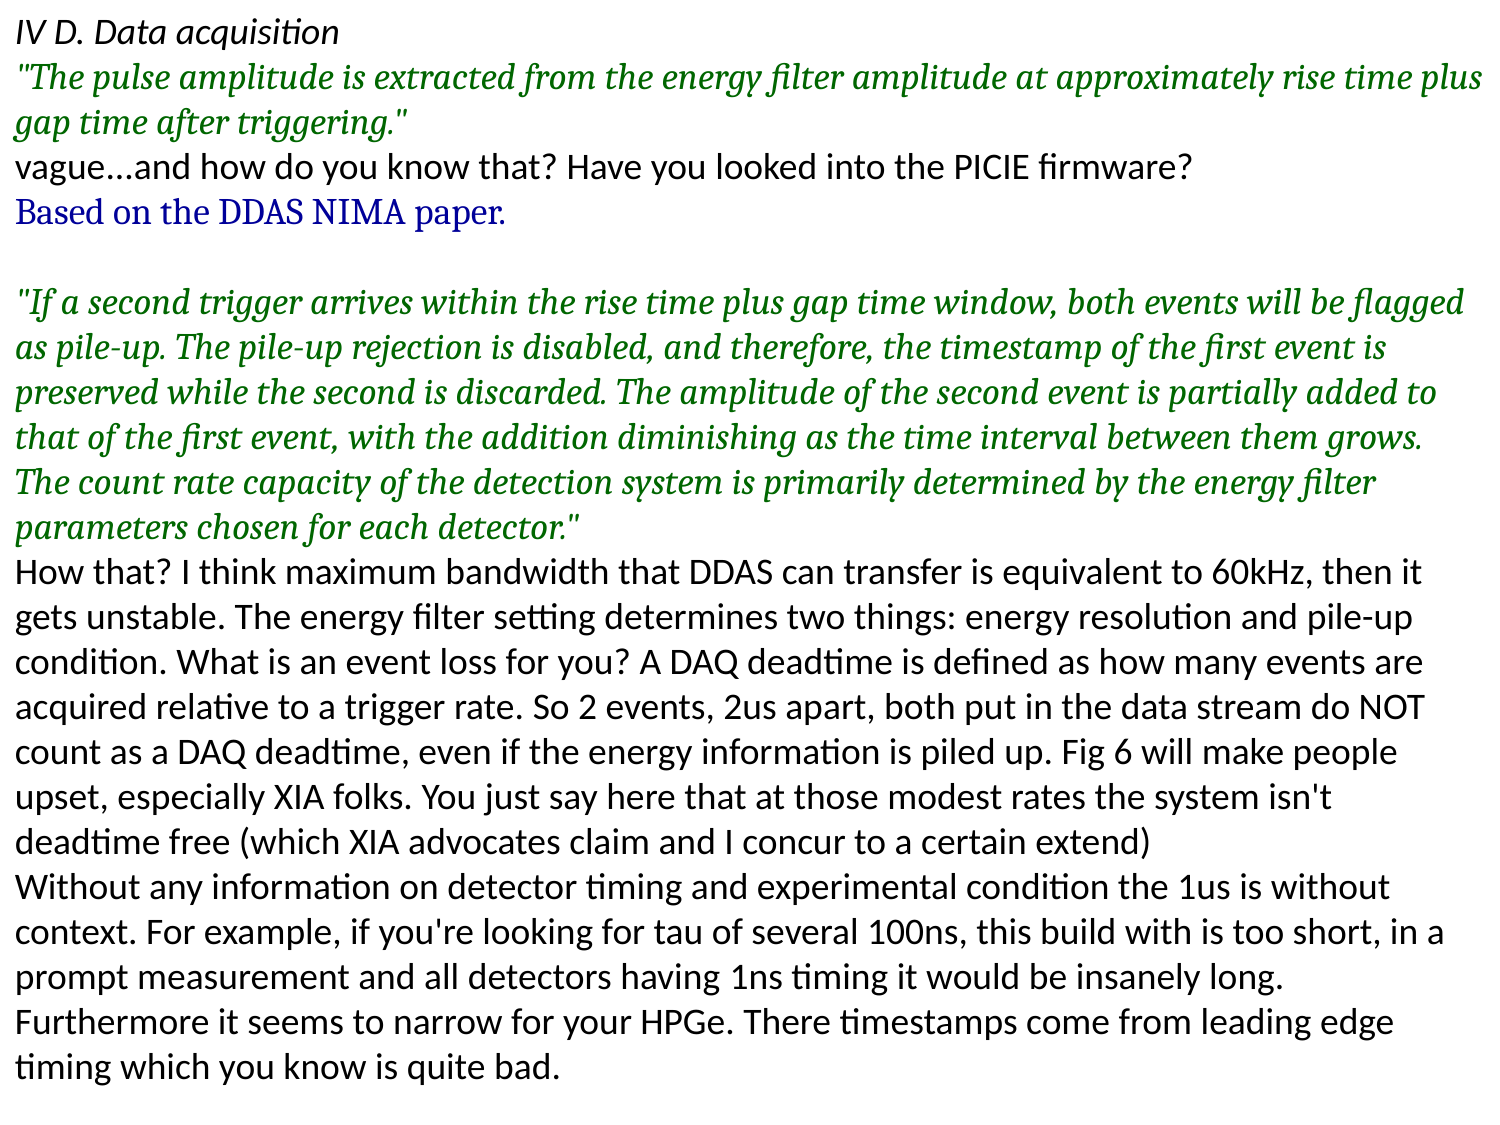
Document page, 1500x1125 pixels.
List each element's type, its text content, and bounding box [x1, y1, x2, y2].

text_box IV D. Data acquisition "The pulse amplitude is extracted from the energy filter amplitude at approximately rise time plus gap time after triggering." vague...and how do you know that? Have you looked into the PICIE firmware? Based on the DDAS NIMA paper. "If a second trigger arrives within the rise time plus gap time window, both events will be flagged as pile-up. The pile-up rejection is disabled, and therefore, the timestamp of the first event is preserved while the second is discarded. The amplitude of the second event is partially added to that of the first event, with the addition diminishing as the time interval between them grows. The count rate capacity of the detection system is primarily determined by the energy filter parameters chosen for each detector." How that? I think maximum bandwidth that DDAS can transfer is equivalent to 60kHz, then it gets unstable. The energy filter setting determines two things: energy resolution and pile-up condition. What is an event loss for you? A DAQ deadtime is defined as how many events are acquired relative to a trigger rate. So 2 events, 2us apart, both put in the data stream do NOT count as a DAQ deadtime, even if the energy information is piled up. Fig 6 will make people upset, especially XIA folks. You just say here that at those modest rates the system isn't deadtime free (which XIA advocates claim and I concur to a certain extend) Without any information on detector timing and experimental condition the 1us is without context. For example, if you're looking for tau of several 100ns, this build with is too short, in a prompt measurement and all detectors having 1ns timing it would be insanely long. Furthermore it seems to narrow for your HPGe. There timestamps come from leading edge timing which you know is quite bad. [0, 0, 1500, 1095]
